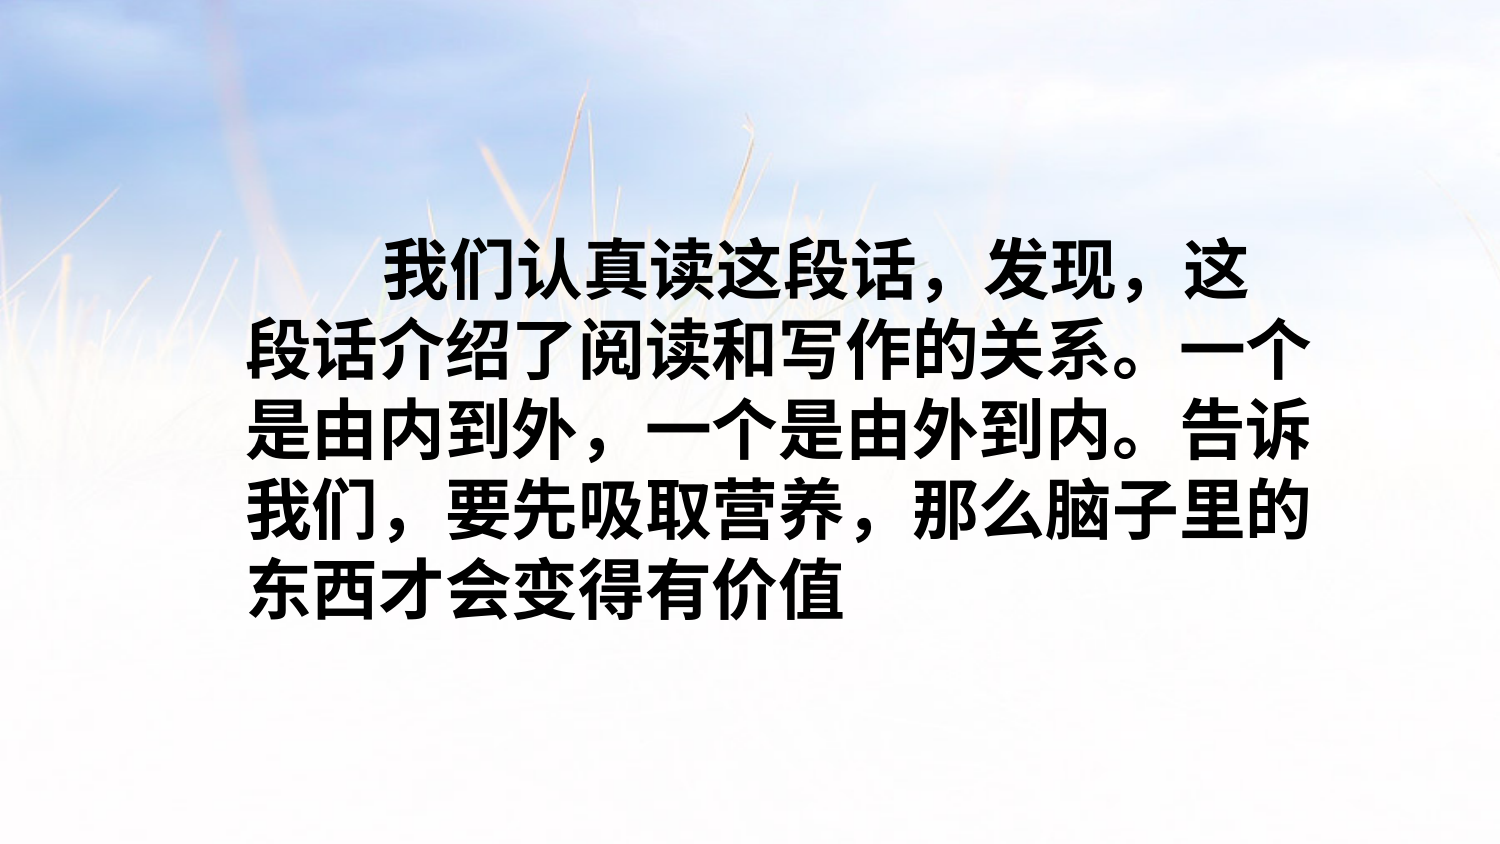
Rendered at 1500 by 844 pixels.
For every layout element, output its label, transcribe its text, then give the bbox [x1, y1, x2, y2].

picture [0, 0, 1500, 844]
text_box 我们认真读这段话，发现，这段话介绍了阅读和写作的关系。一个是由内到外，一个是由外到内。告诉我们，要先吸取营养，那么脑子里的东西才会变得有价值 [230, 220, 1329, 636]
